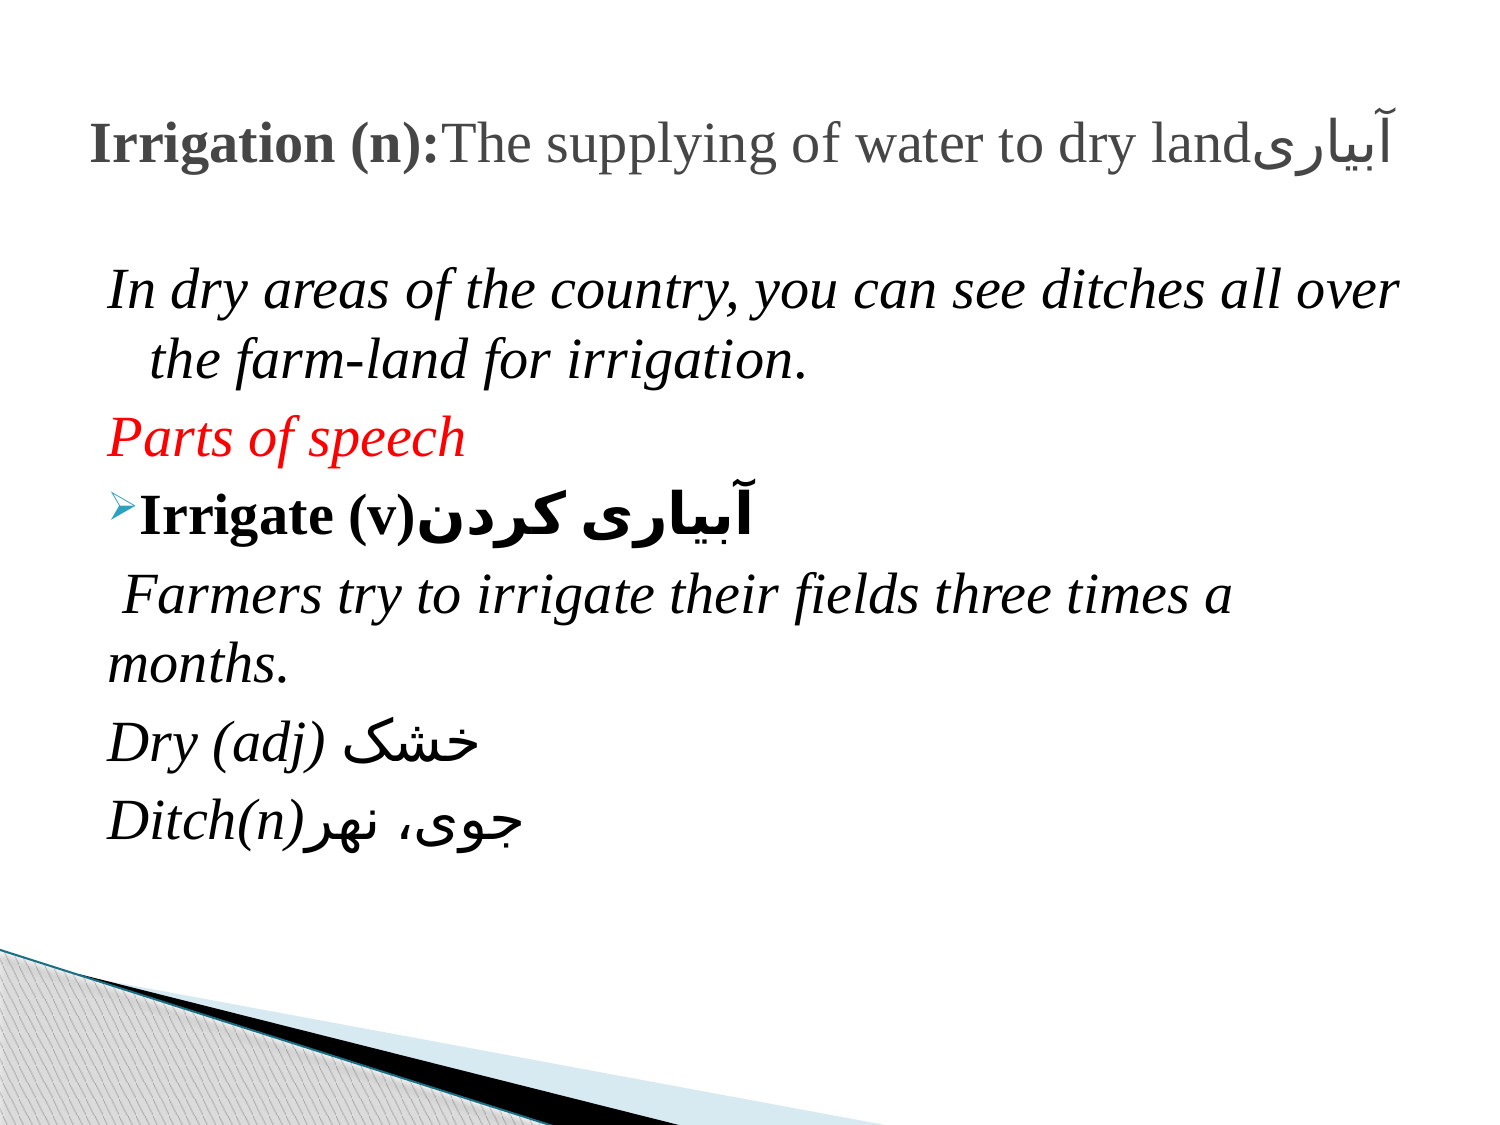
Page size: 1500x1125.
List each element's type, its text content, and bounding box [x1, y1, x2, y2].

title Irrigation (n):The supplying of water to dry landآبیاری [75, 45, 1425, 233]
list In dry areas of the country, you can see ditches all over the farm-land for irrigation. Parts of speech Irrigate (v)آبیاری کردن Farmers try to irrigate their fields three times a months. Dry (adj) خشک Ditch(n)جوی، نهر [75, 243, 1425, 986]
